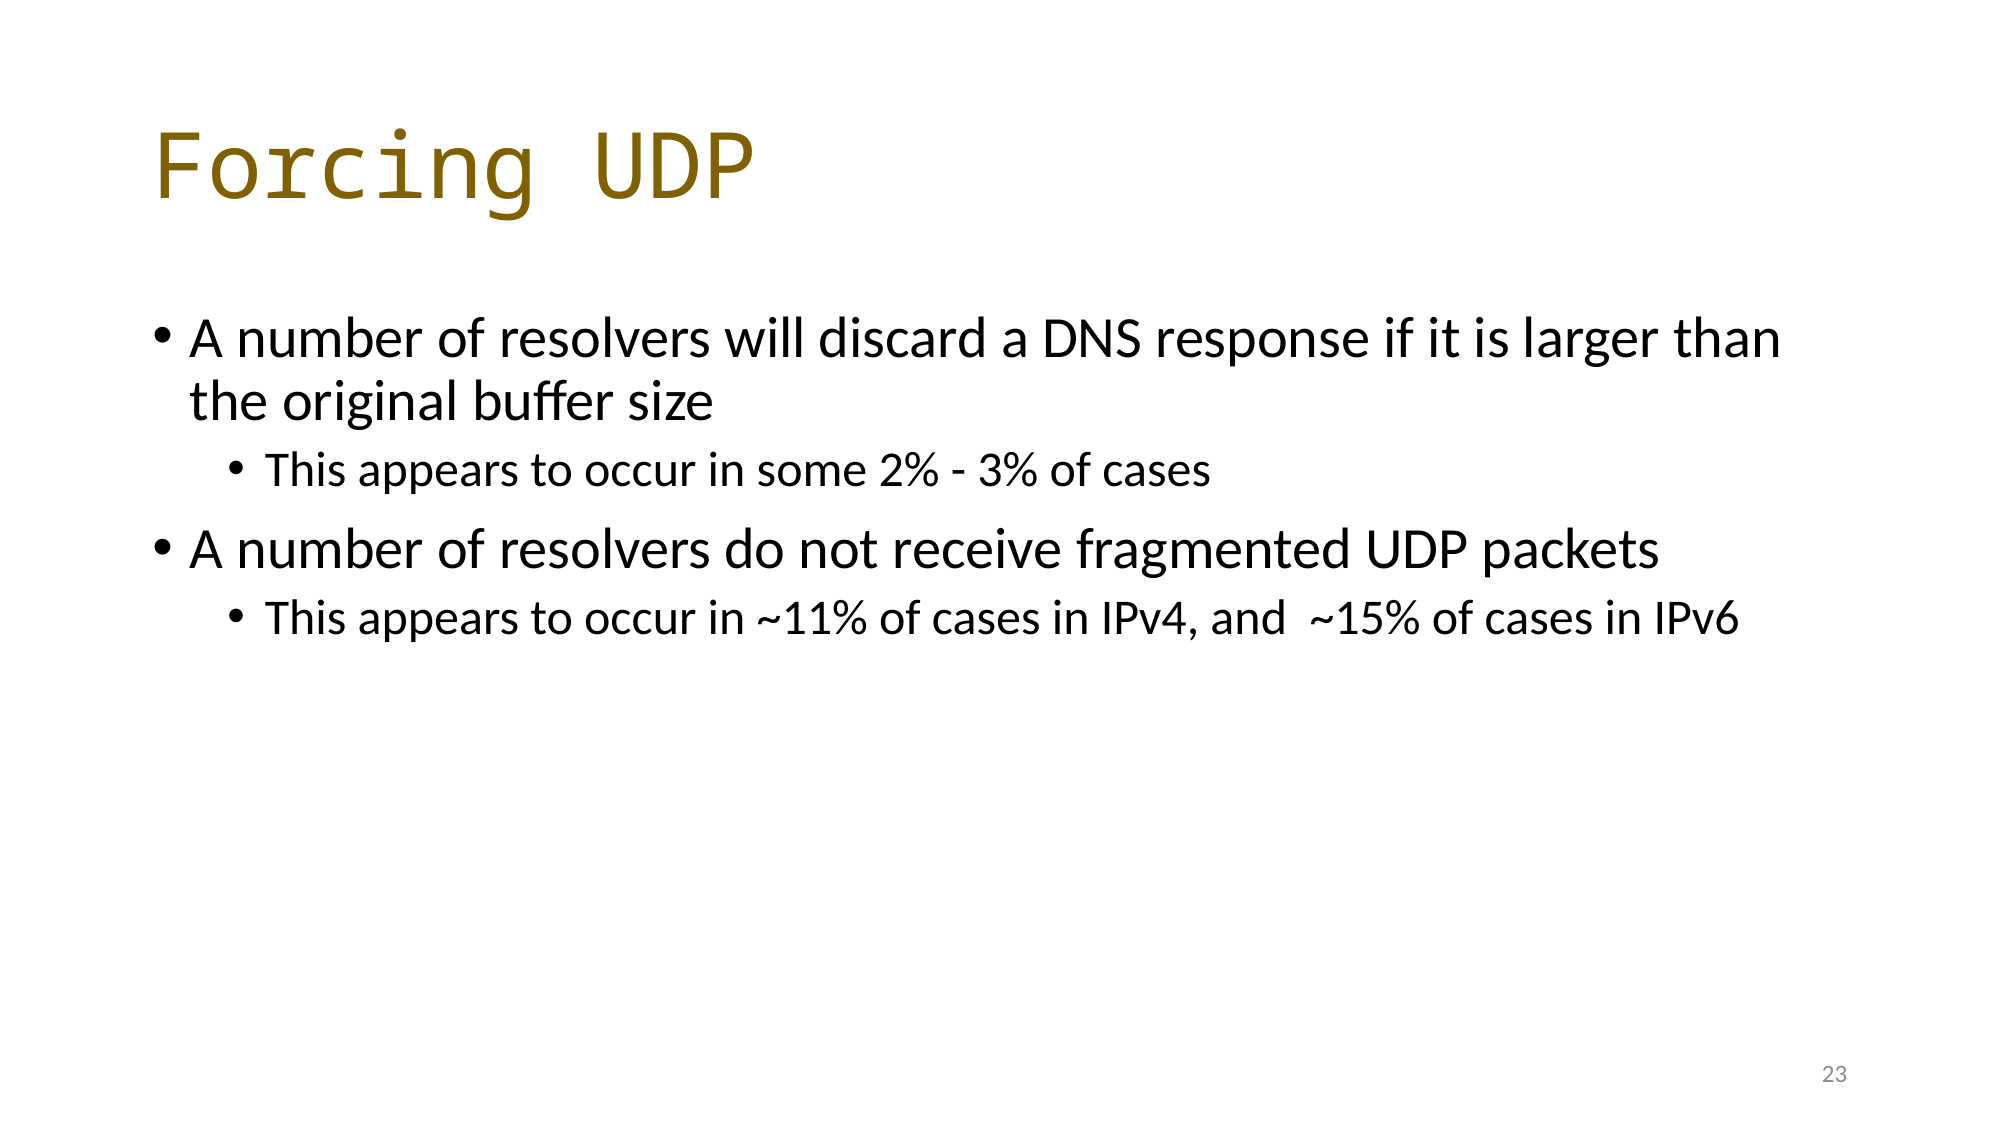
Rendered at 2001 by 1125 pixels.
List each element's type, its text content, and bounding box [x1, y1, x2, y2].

slide_number 23 [1412, 1042, 1863, 1103]
title Forcing UDP [137, 59, 1863, 278]
list A number of resolvers will discard a DNS response if it is larger than the original buffer size This appears to occur in some 2% - 3% of cases A number of resolvers do not receive fragmented UDP packets This appears to occur in ~11% of cases in IPv4, and ~15% of cases in IPv6 [137, 299, 1863, 1014]
